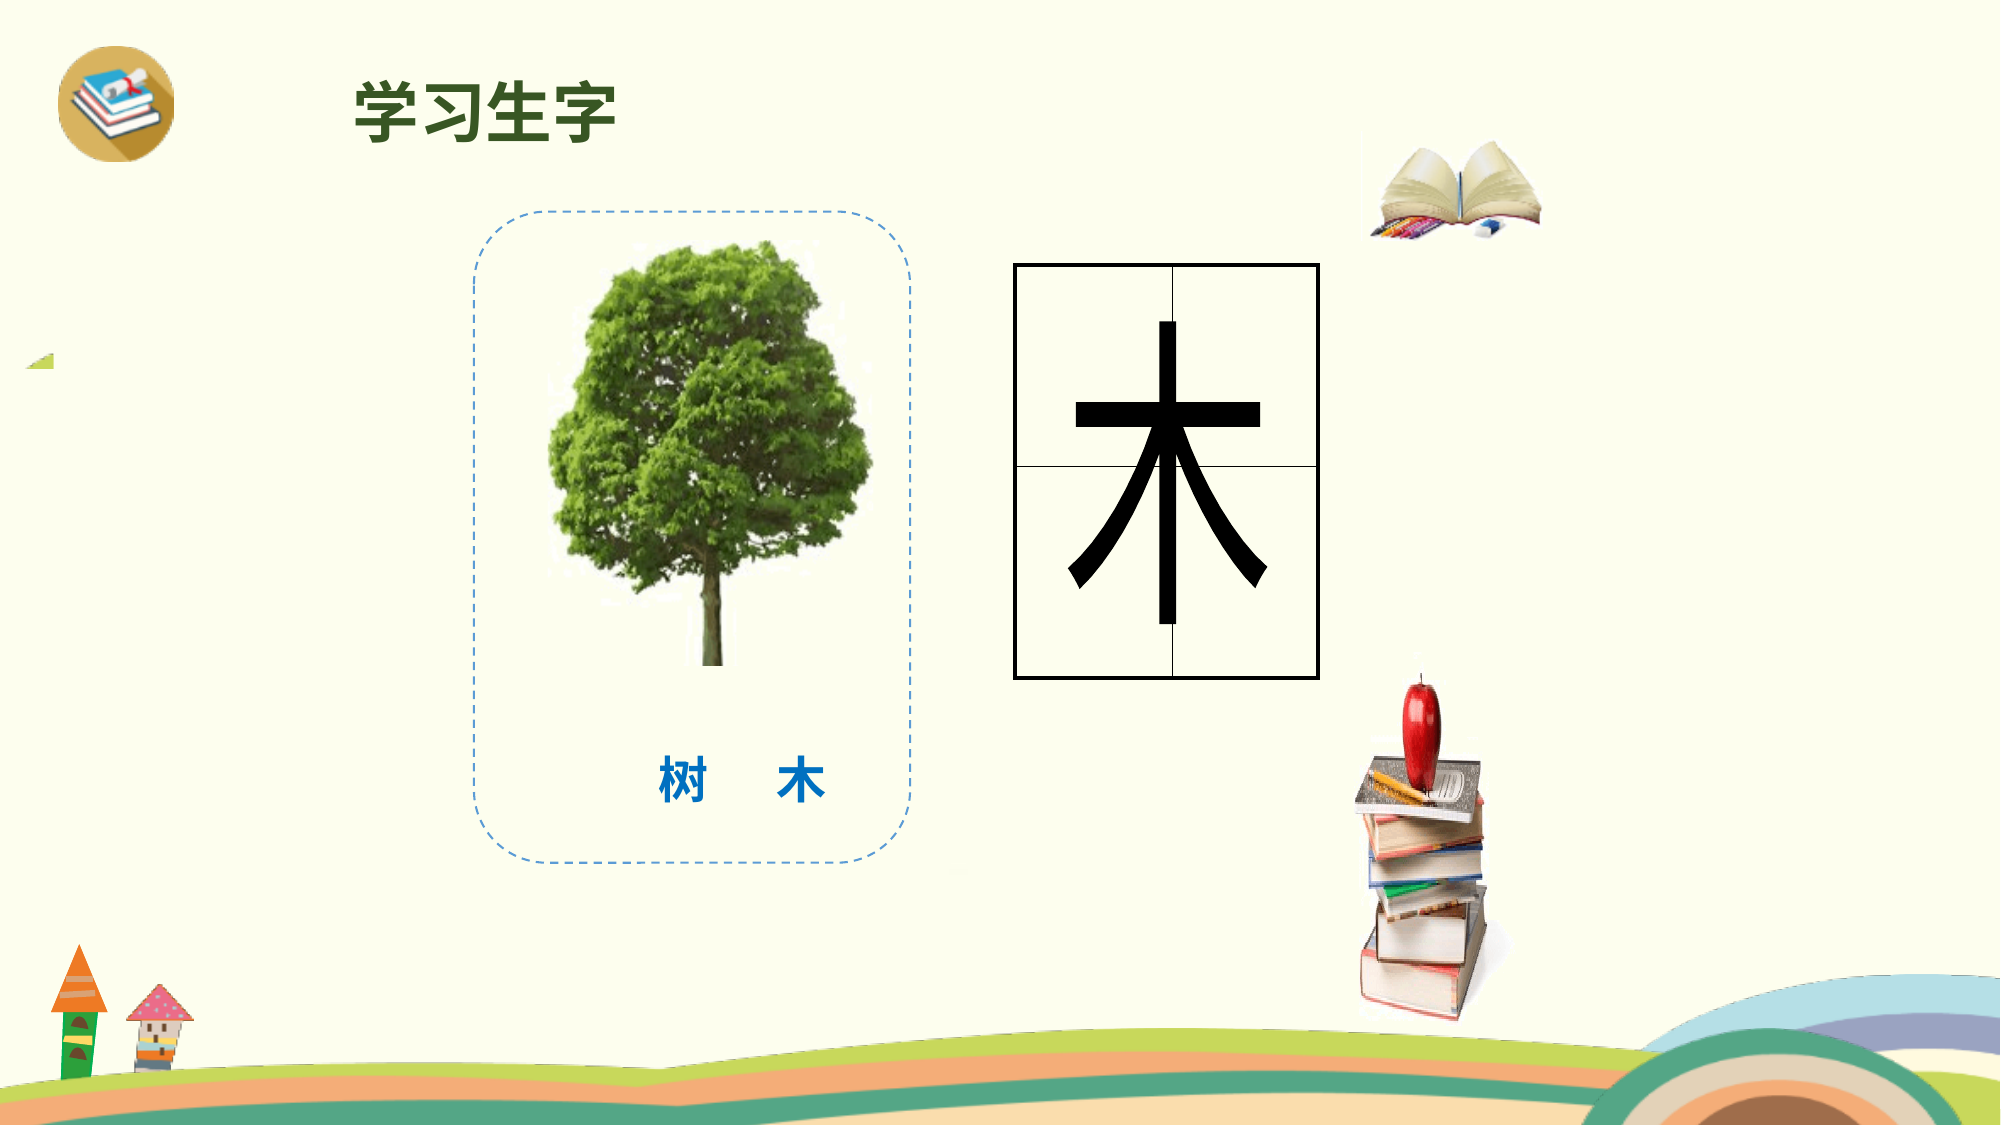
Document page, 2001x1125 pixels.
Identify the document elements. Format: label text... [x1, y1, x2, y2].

text_box [472, 210, 912, 864]
table_header [1173, 267, 1316, 466]
table_header [1017, 267, 1172, 466]
text_box 学习生字 [337, 63, 635, 159]
picture [0, 0, 2001, 1125]
table_cell [1017, 467, 1172, 676]
table_cell [1173, 467, 1316, 676]
